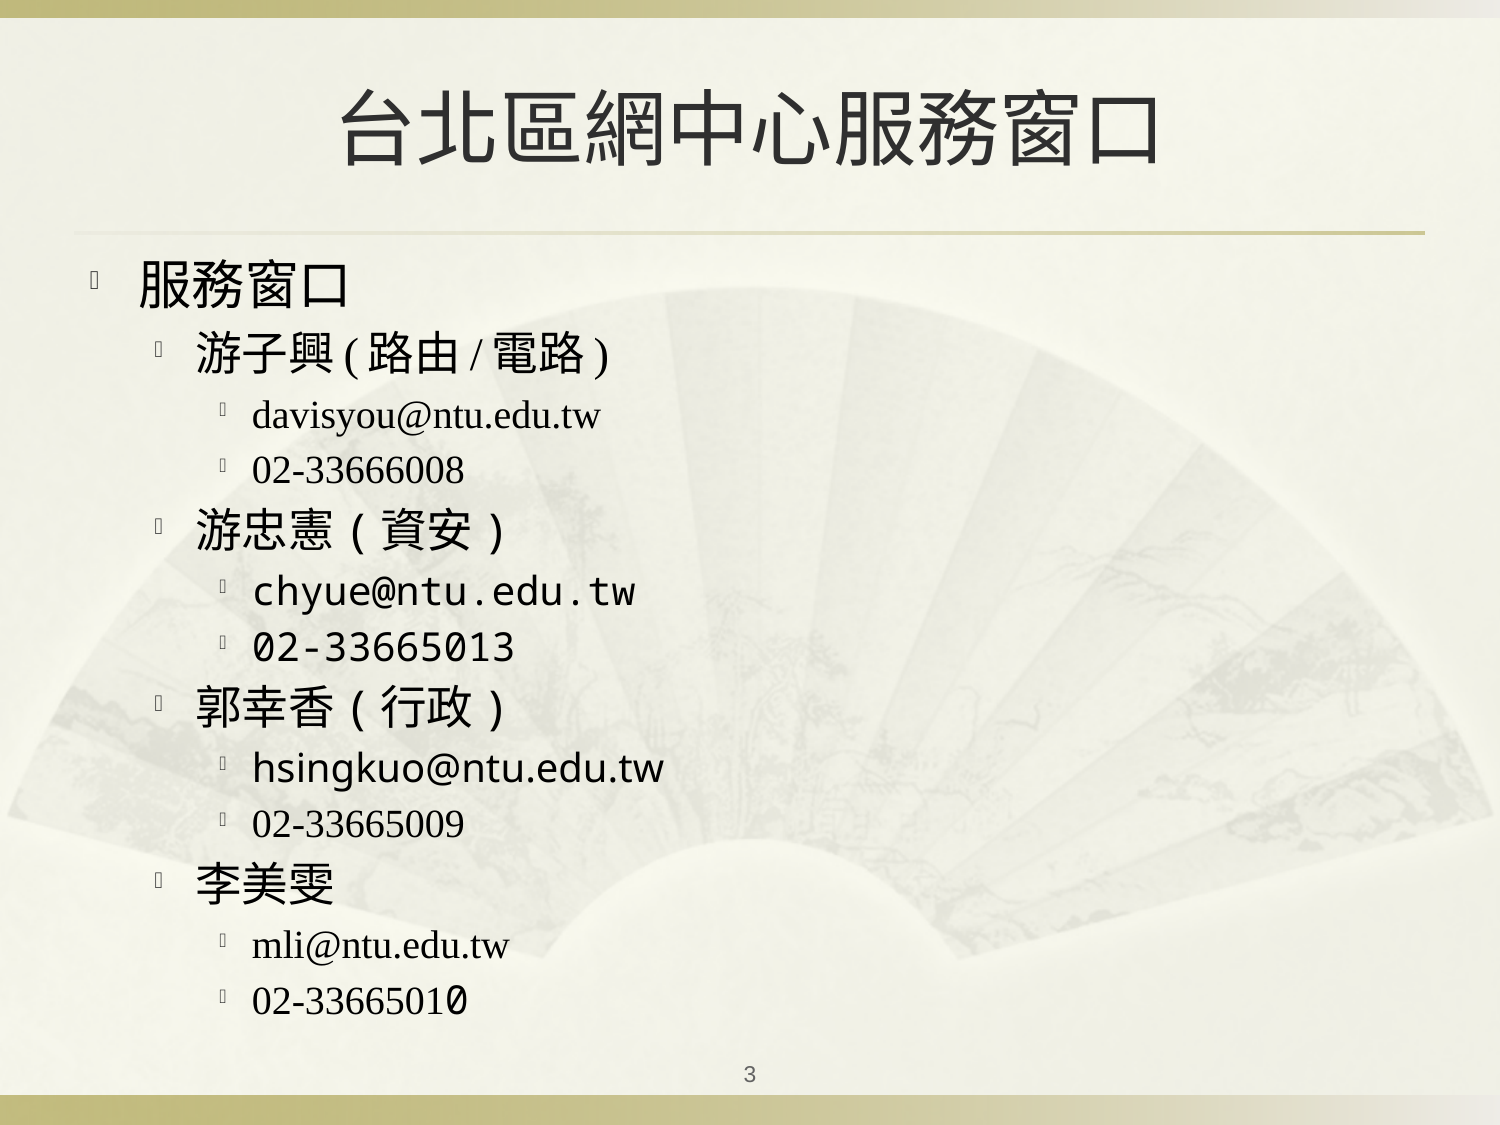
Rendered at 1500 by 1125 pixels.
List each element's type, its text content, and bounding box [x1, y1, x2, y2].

slide_number 3 [675, 1050, 825, 1097]
list 服務窗口 游子興(路由/電路) davisyou@ntu.edu.tw 02-33666008 游忠憲(資安) chyue@ntu.edu.tw 02-33665013 郭幸香(行政) hsingkuo@ntu.edu.tw 02-33665009 李美雯 mli@ntu.edu.tw 02-33665010 [75, 243, 1425, 1032]
title 台北區網中心服務窗口 [75, 45, 1425, 209]
